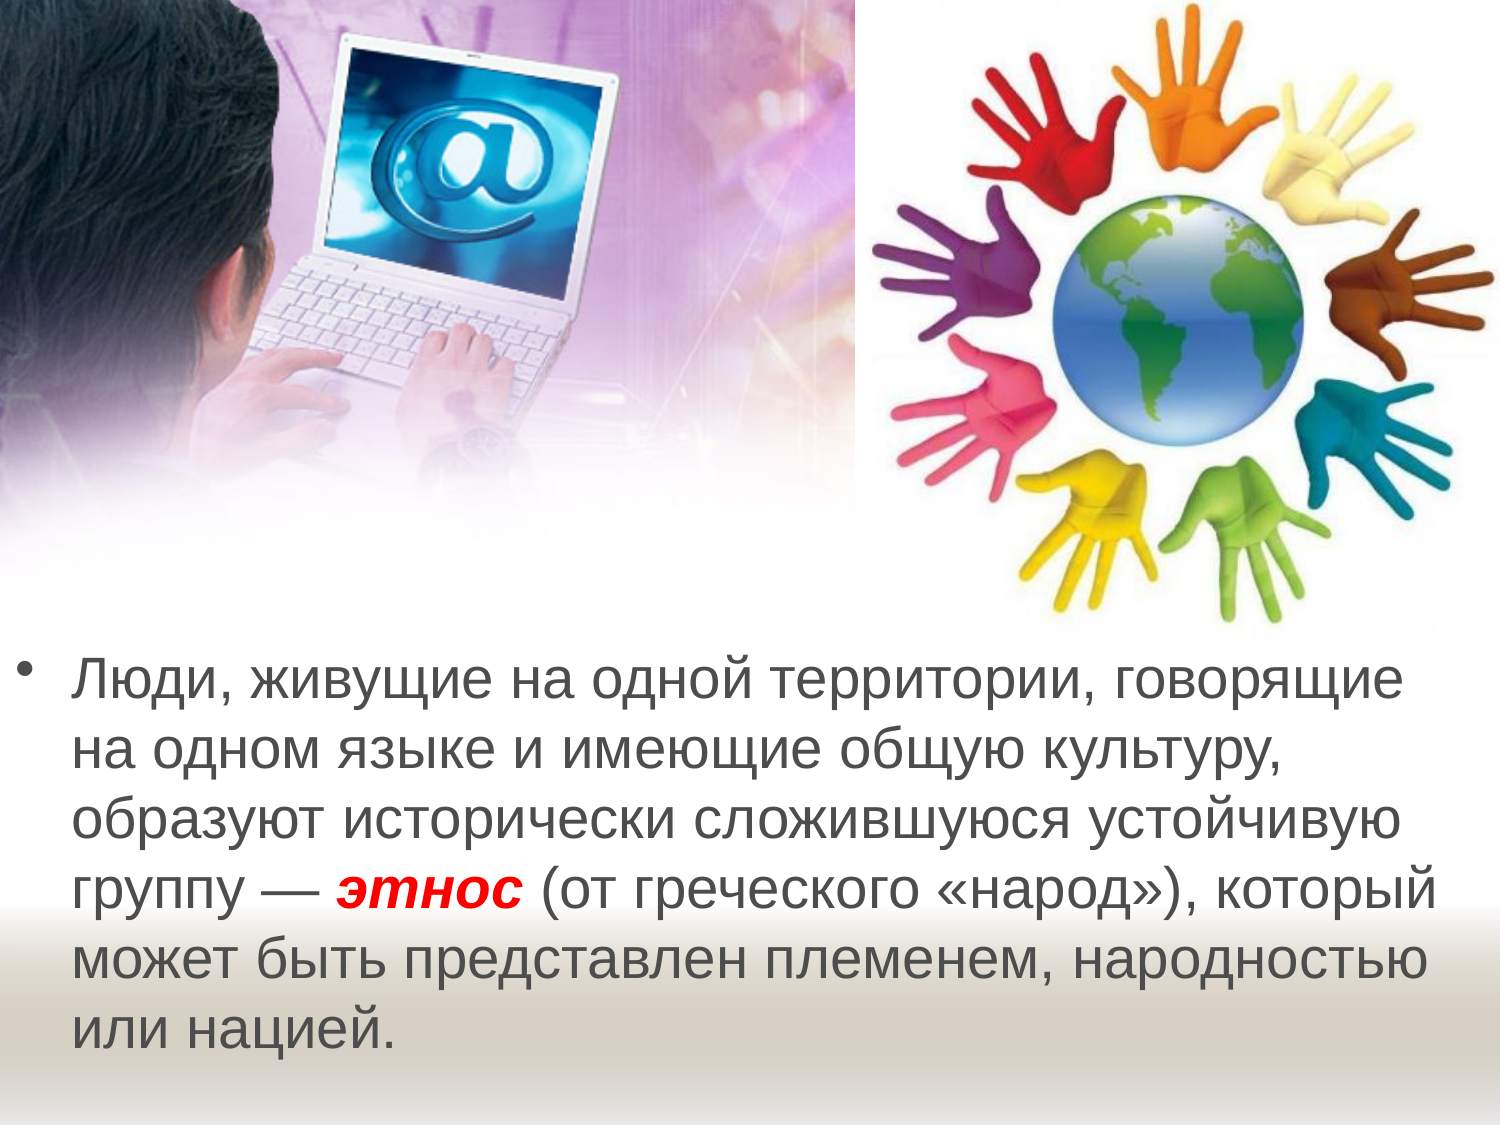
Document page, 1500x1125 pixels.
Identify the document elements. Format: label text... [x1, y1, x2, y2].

list Люди, живущие на одной территории, говорящие на одном языке и имеющие общую культуру, образуют исторически сложившуюся устойчивую группу — этнос (от греческого «народ»), который может быть представлен племенем, народностью или нацией. [0, 632, 1500, 1125]
picture [0, 0, 1500, 640]
